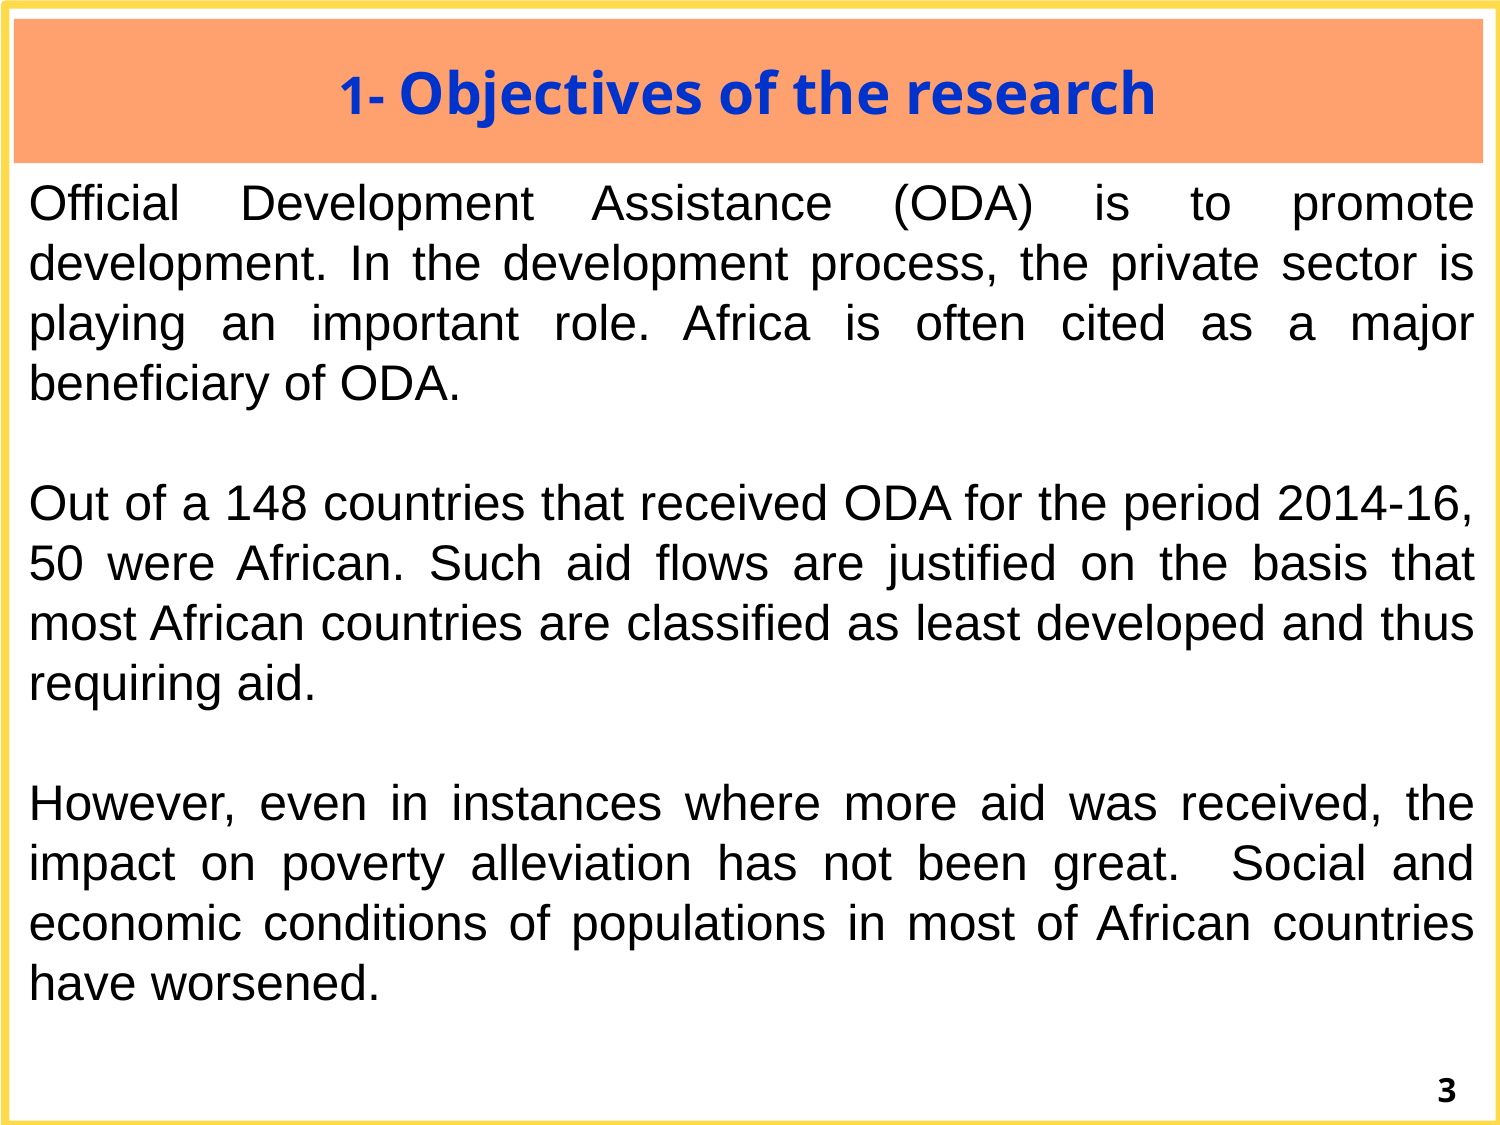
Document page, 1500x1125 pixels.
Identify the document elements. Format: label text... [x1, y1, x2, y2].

slide_number 3 [1403, 1061, 1491, 1120]
text_box Official Development Assistance (ODA) is to promote development. In the development process, the private sector is playing an important role. Africa is often cited as a major beneficiary of ODA. Out of a 148 countries that received ODA for the period 2014-16, 50 were African. Such aid flows are justified on the basis that most African countries are classified as least developed and thus requiring aid. However, even in instances where more aid was received, the impact on poverty alleviation has not been great. Social and economic conditions of populations in most of African countries have worsened. [13, 162, 1491, 1018]
title 1- Objectives of the research [13, 18, 1484, 162]
